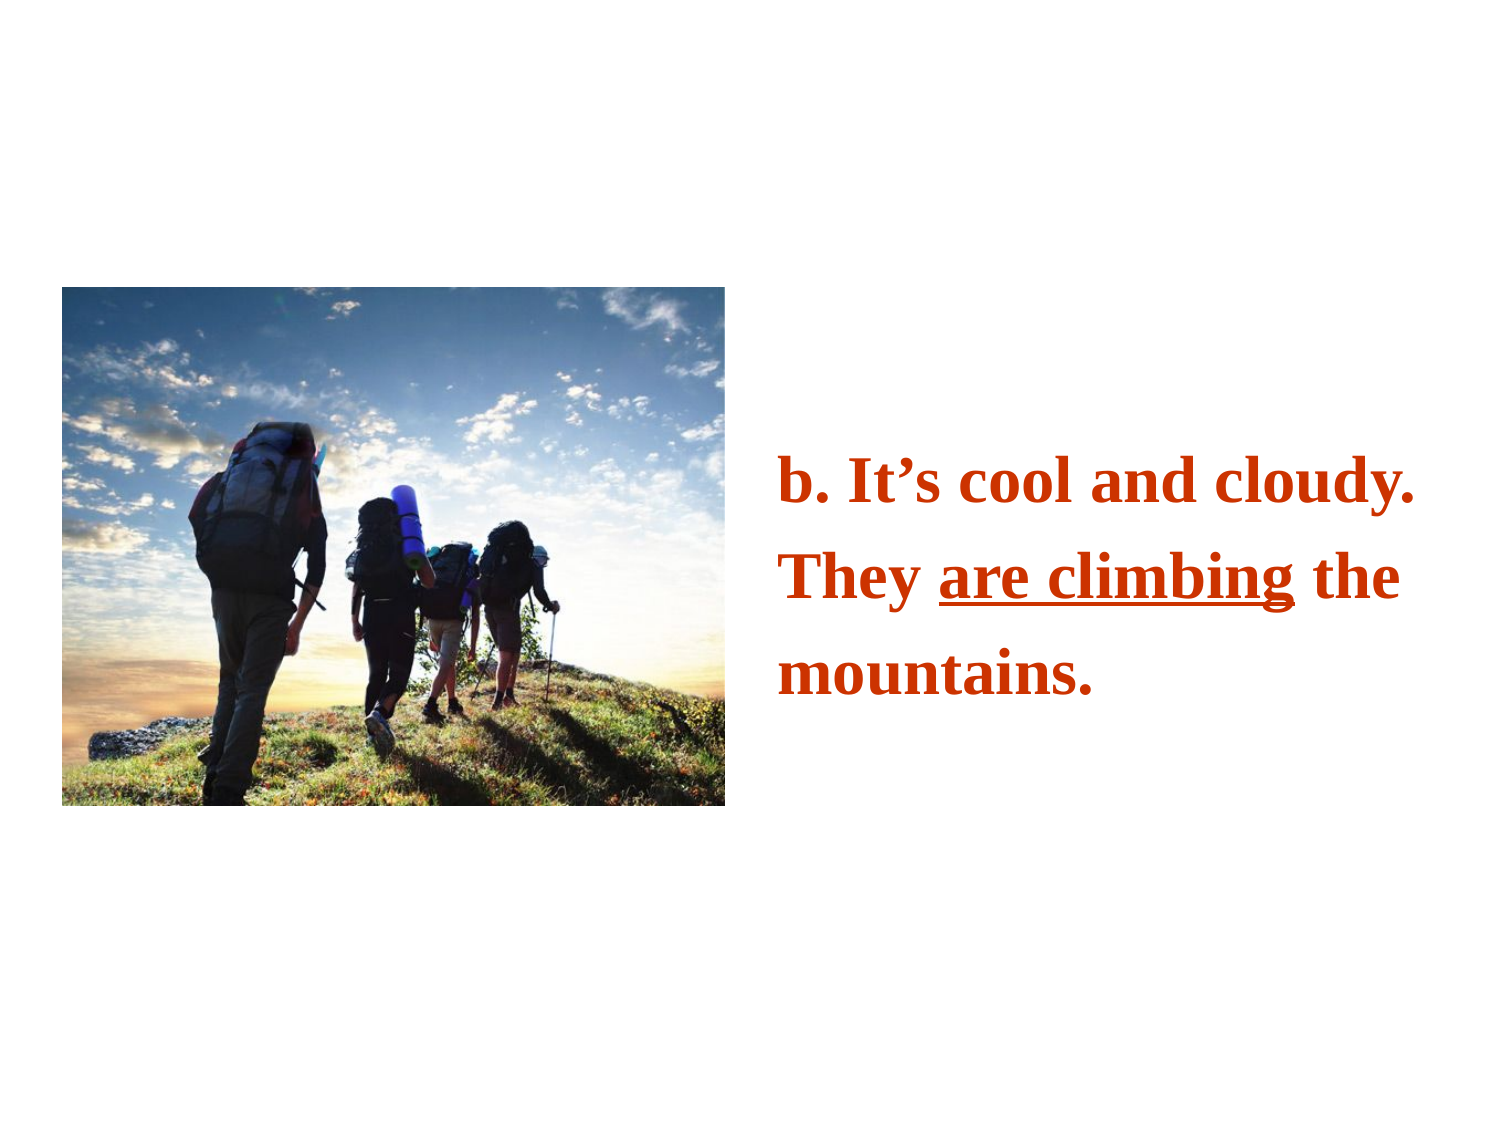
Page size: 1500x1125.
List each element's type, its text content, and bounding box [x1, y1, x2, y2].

text_box b. It’s cool and cloudy. They are climbing the mountains. [762, 412, 1438, 715]
picture [62, 287, 726, 806]
